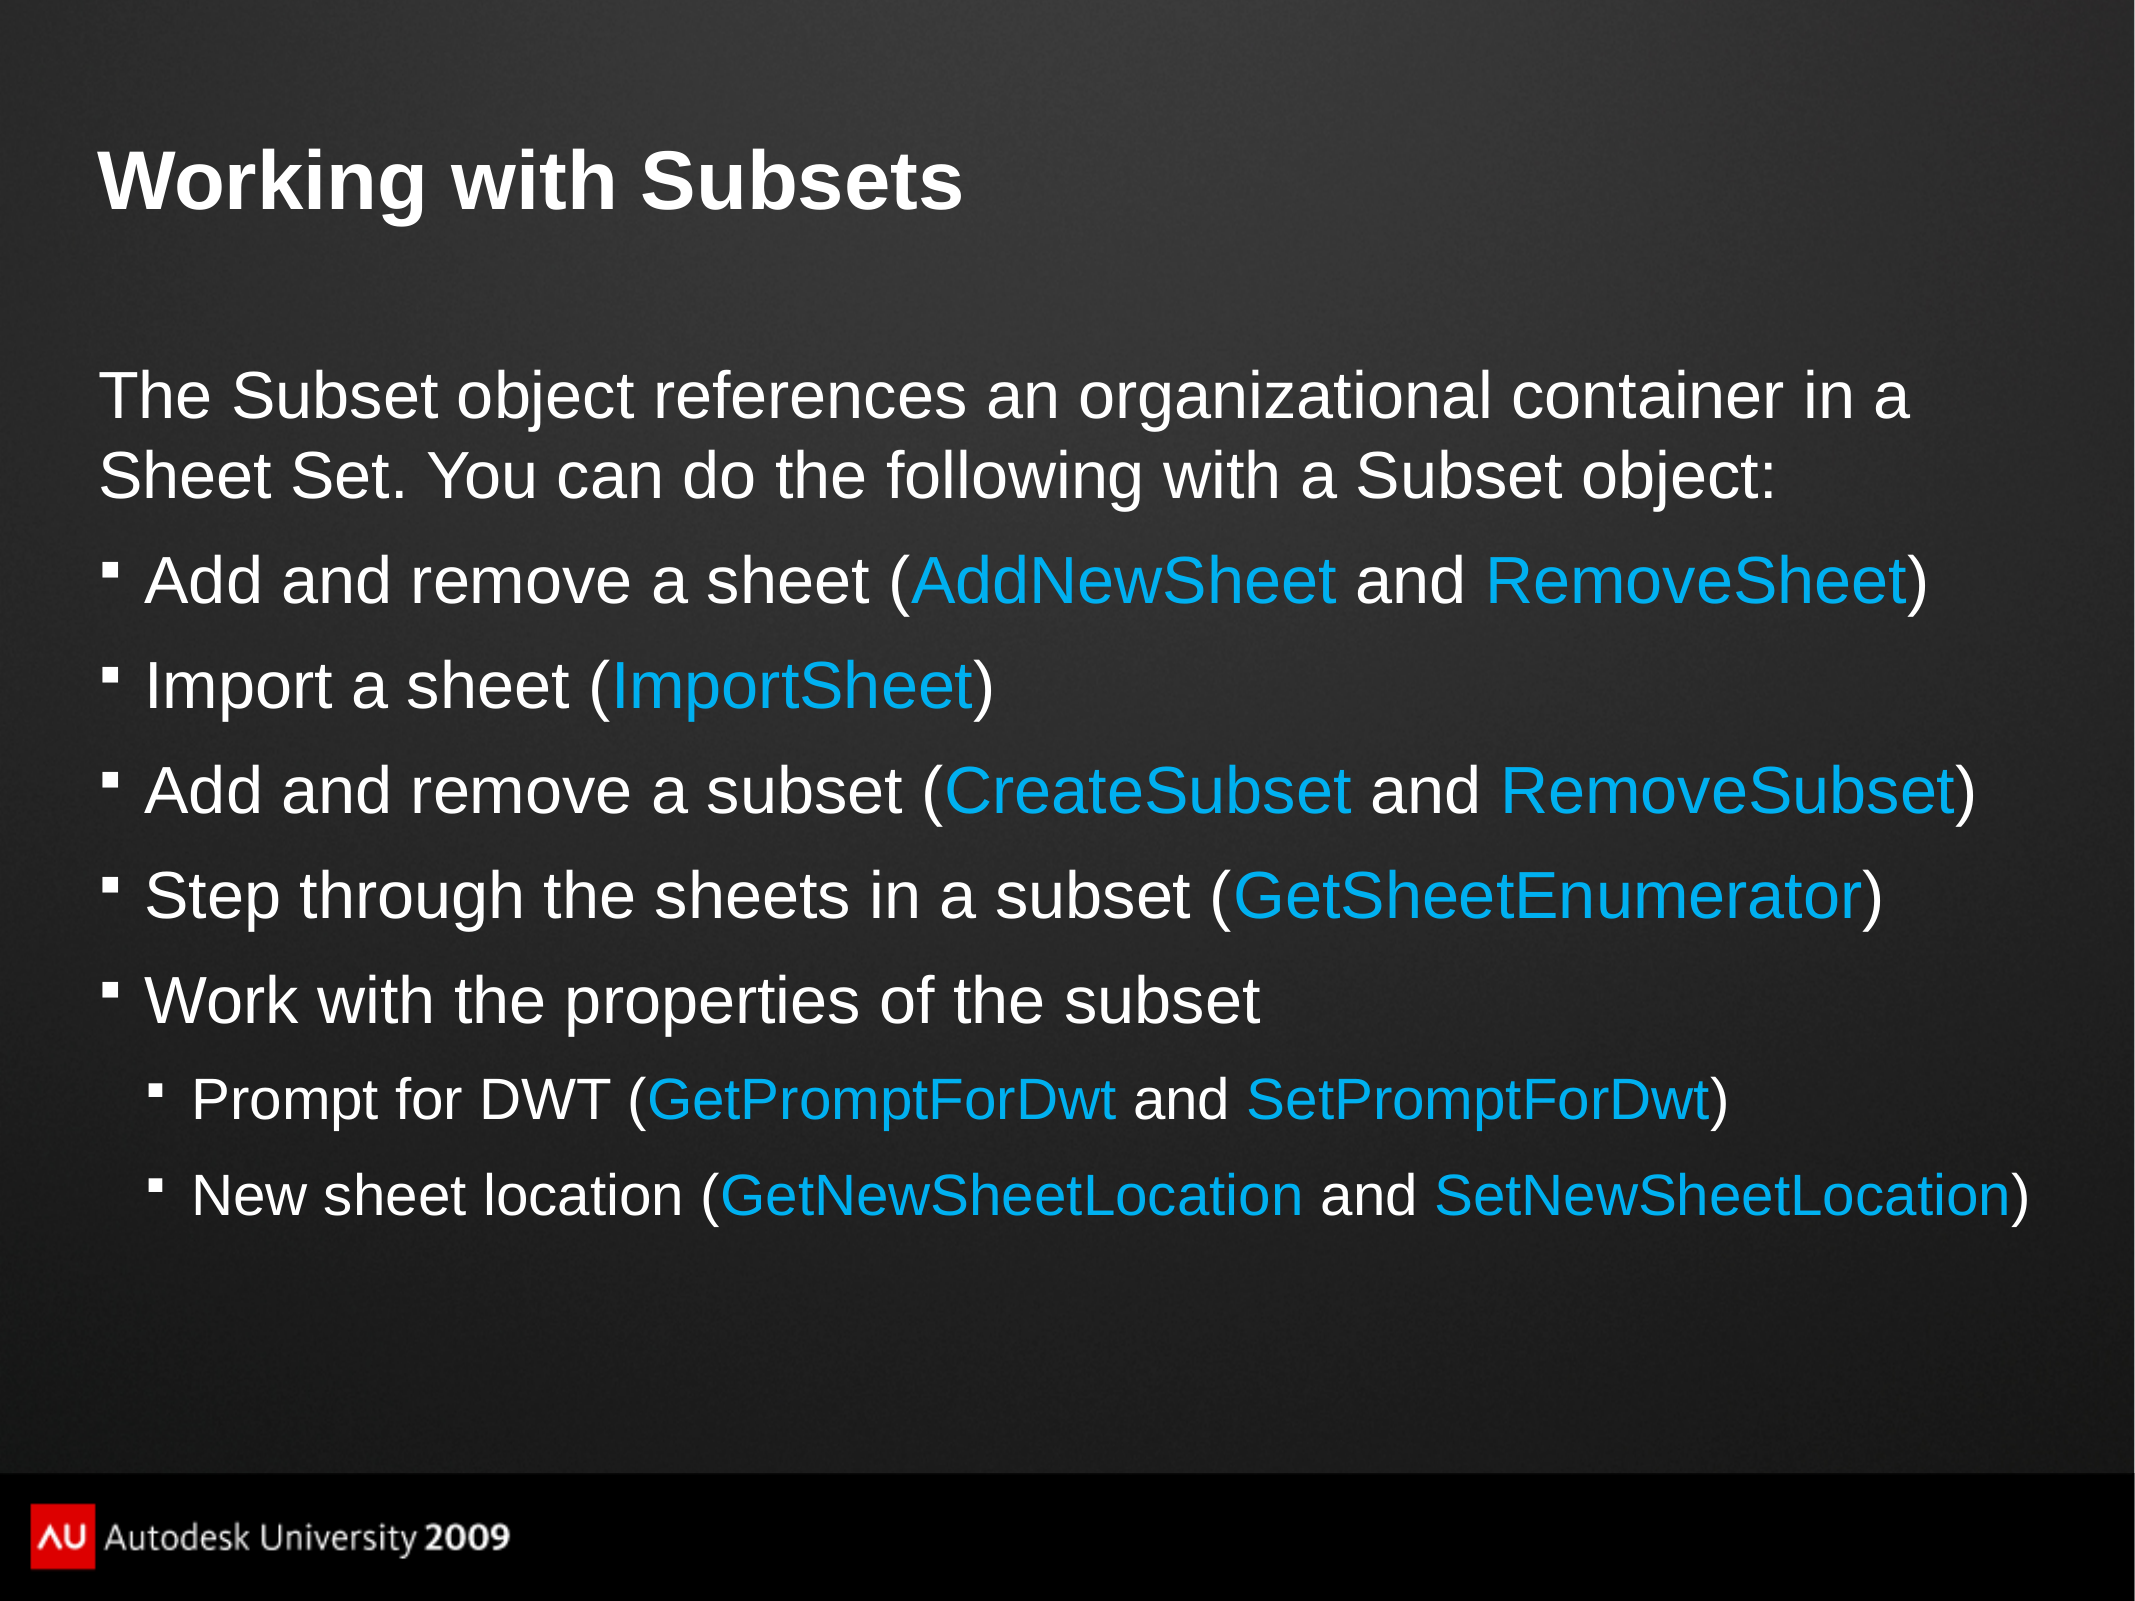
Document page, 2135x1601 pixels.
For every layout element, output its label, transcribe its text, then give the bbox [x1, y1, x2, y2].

picture [0, 0, 2135, 1601]
title Working with Subsets [96, 59, 2028, 293]
list The Subset object references an organizational container in a Sheet Set. You can do the following with a Subset object: Add and remove a sheet (AddNewSheet and RemoveSheet) Import a sheet (ImportSheet) Add and remove a subset (CreateSubset and RemoveSubset) Step through the sheets in a subset (GetSheetEnumerator) Work with the properties of the subset Prompt for DWT (GetPromptForDwt and SetPromptForDwt) New sheet location (GetNewSheetLocation and SetNewSheetLocation) [97, 351, 2081, 1452]
